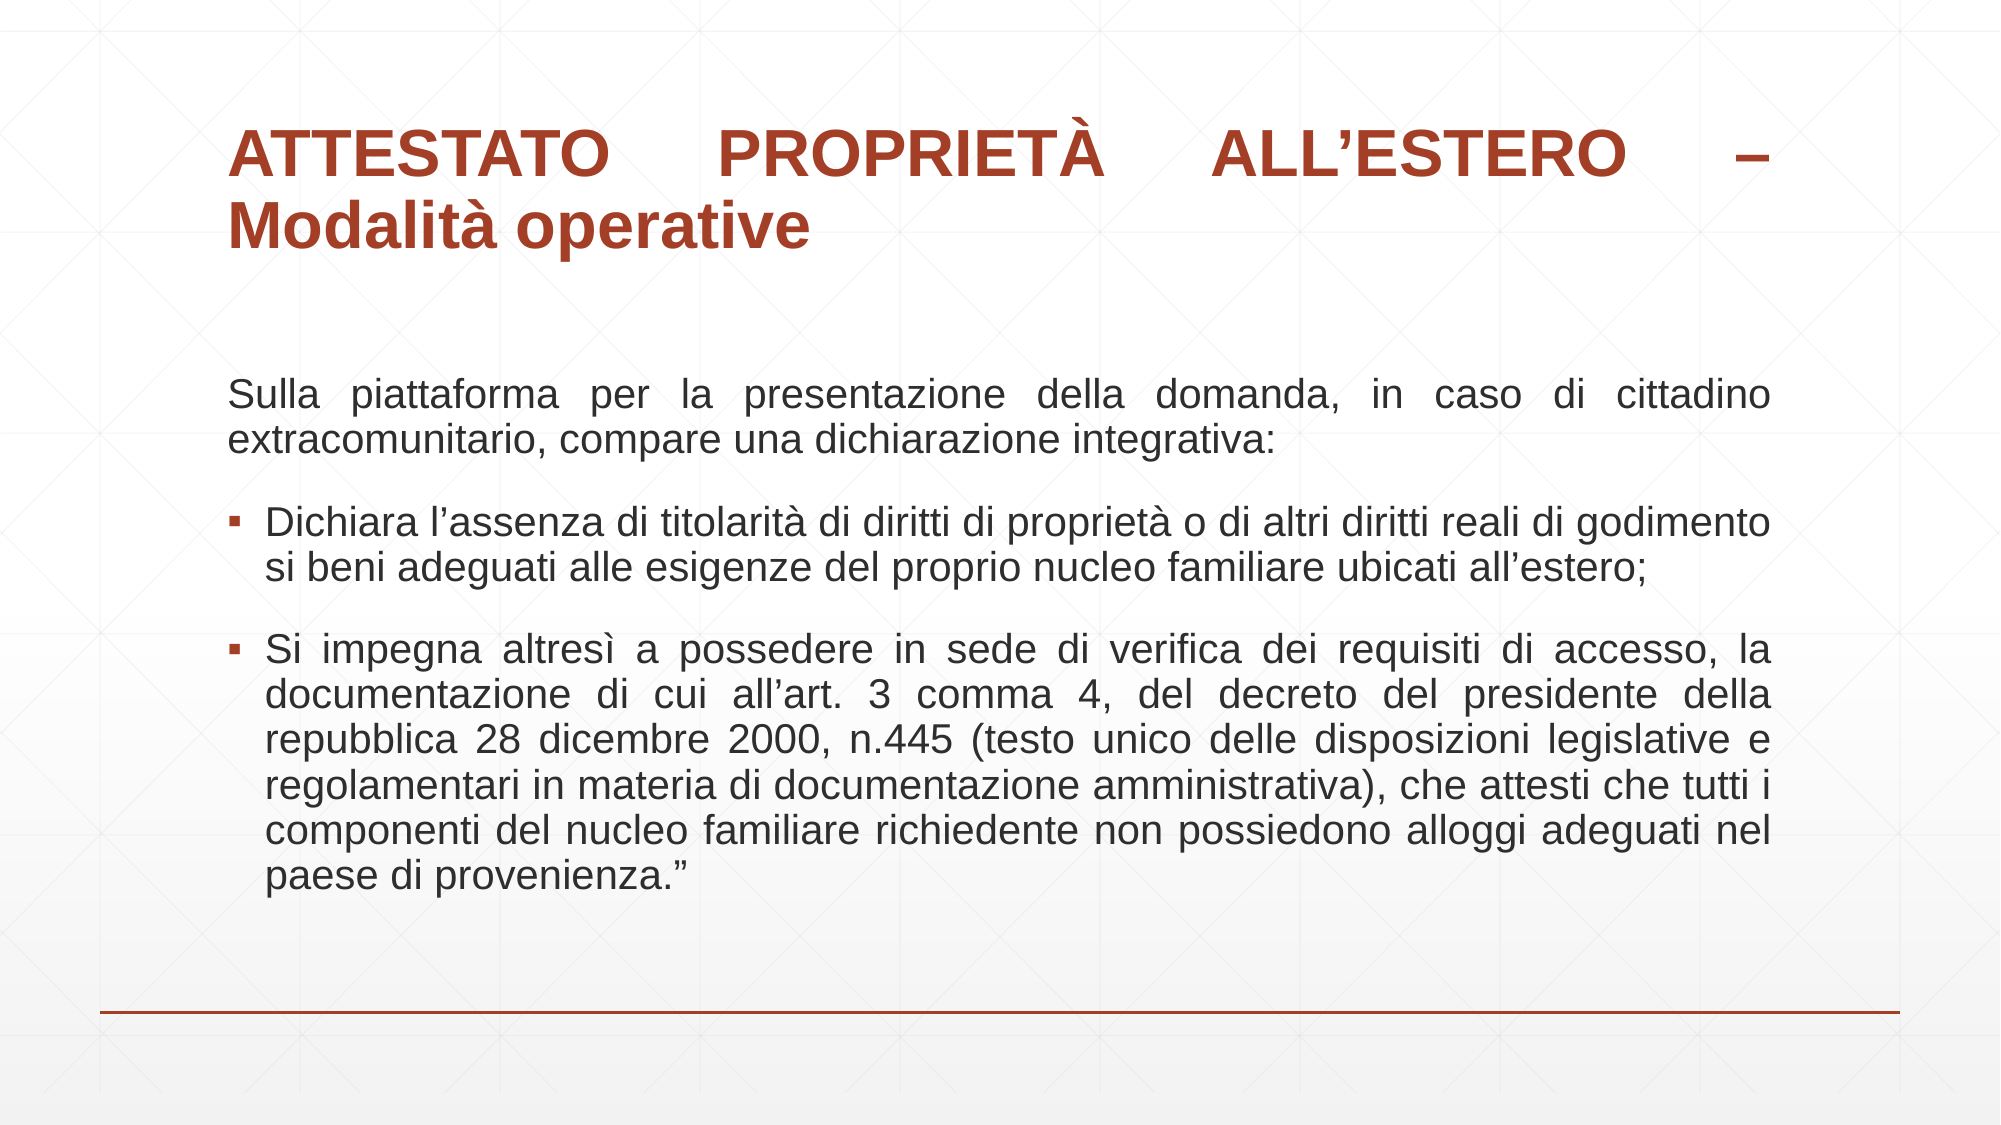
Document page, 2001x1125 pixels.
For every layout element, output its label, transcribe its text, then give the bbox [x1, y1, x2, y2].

list Sulla piattaforma per la presentazione della domanda, in caso di cittadino extracomunitario, compare una dichiarazione integrativa: Dichiara l’assenza di titolarità di diritti di proprietà o di altri diritti reali di godimento si beni adeguati alle esigenze del proprio nucleo familiare ubicati all’estero; Si impegna altresì a possedere in sede di verifica dei requisiti di accesso, la documentazione di cui all’art. 3 comma 4, del decreto del presidente della repubblica 28 dicembre 2000, n.445 (testo unico delle disposizioni legislative e regolamentari in materia di documentazione amministrativa), che attesti che tutti i componenti del nucleo familiare richiedente non possiedono alloggi adeguati nel paese di provenienza.” [212, 270, 1788, 991]
title ATTESTATO Proprietà ALL’ESTERO – Modalità operative [212, 82, 1788, 270]
